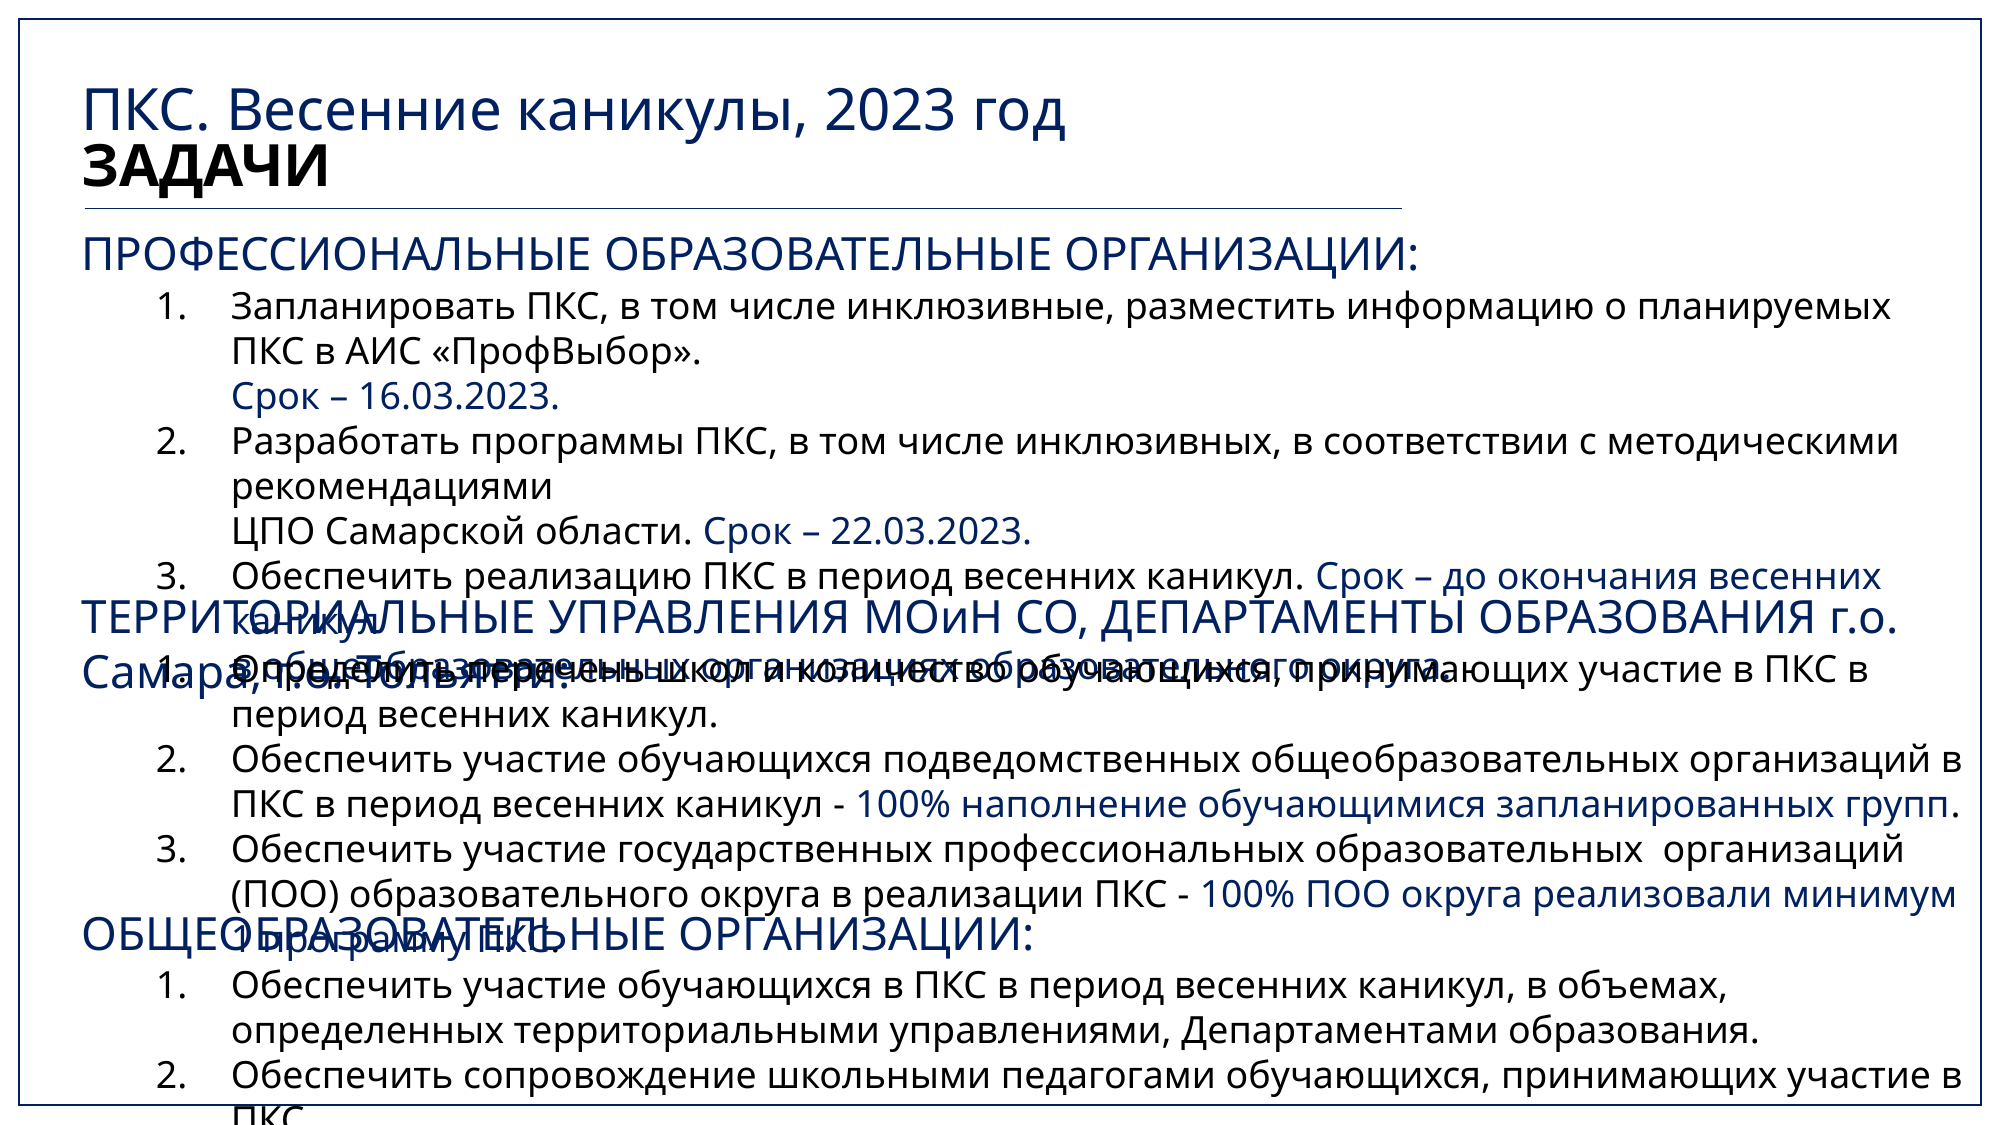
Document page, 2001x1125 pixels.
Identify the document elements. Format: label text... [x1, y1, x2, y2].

text_box Обеспечить участие обучающихся в ПКС в период весенних каникул, в объемах, определенных территориальными управлениями, Департаментами образования. Обеспечить сопровождение школьными педагогами обучающихся, принимающих участие в ПКС [141, 953, 1981, 1125]
text_box Определить перечень школ и количество обучающихся, принимающих участие в ПКС в период весенних каникул. Обеспечить участие обучающихся подведомственных общеобразовательных организаций в ПКС в период весенних каникул - 100% наполнение обучающимися запланированных групп. Обеспечить участие государственных профессиональных образовательных организаций (ПОО) образовательного округа в реализации ПКС - 100% ПОО округа реализовали минимум 1 программу ПКС. [141, 637, 1981, 953]
text_box ОБЩЕОБРАЗОВАТЕЛЬНЫЕ ОРГАНИЗАЦИИ: [66, 896, 1898, 967]
text_box ПКС. Весенние каникулы, 2023 год ЗАДАЧИ [66, 78, 1727, 206]
text_box ТЕРРИТОРИАЛЬНЫЕ УПРАВЛЕНИЯ МОиН СО, ДЕПАРТАМЕНТЫ ОБРАЗОВАНИЯ г.о. Самара, г.о. Тольятти: [66, 580, 1981, 705]
text_box ПРОФЕССИОНАЛЬНЫЕ ОБРАЗОВАТЕЛЬНЫЕ ОРГАНИЗАЦИИ: [66, 217, 1898, 288]
text_box [18, 18, 1982, 1106]
text_box Запланировать ПКС, в том числе инклюзивные, разместить информацию о планируемых ПКС в АИС «ПрофВыбор». Срок – 16.03.2023. Разработать программы ПКС, в том числе инклюзивных, в соответствии с методическими рекомендациями ЦПО Самарской области. Срок – 22.03.2023. Обеспечить реализацию ПКС в период весенних каникул. Срок – до окончания весенних каникул в общеобразовательных организациях образовательного округа. [141, 274, 1981, 580]
